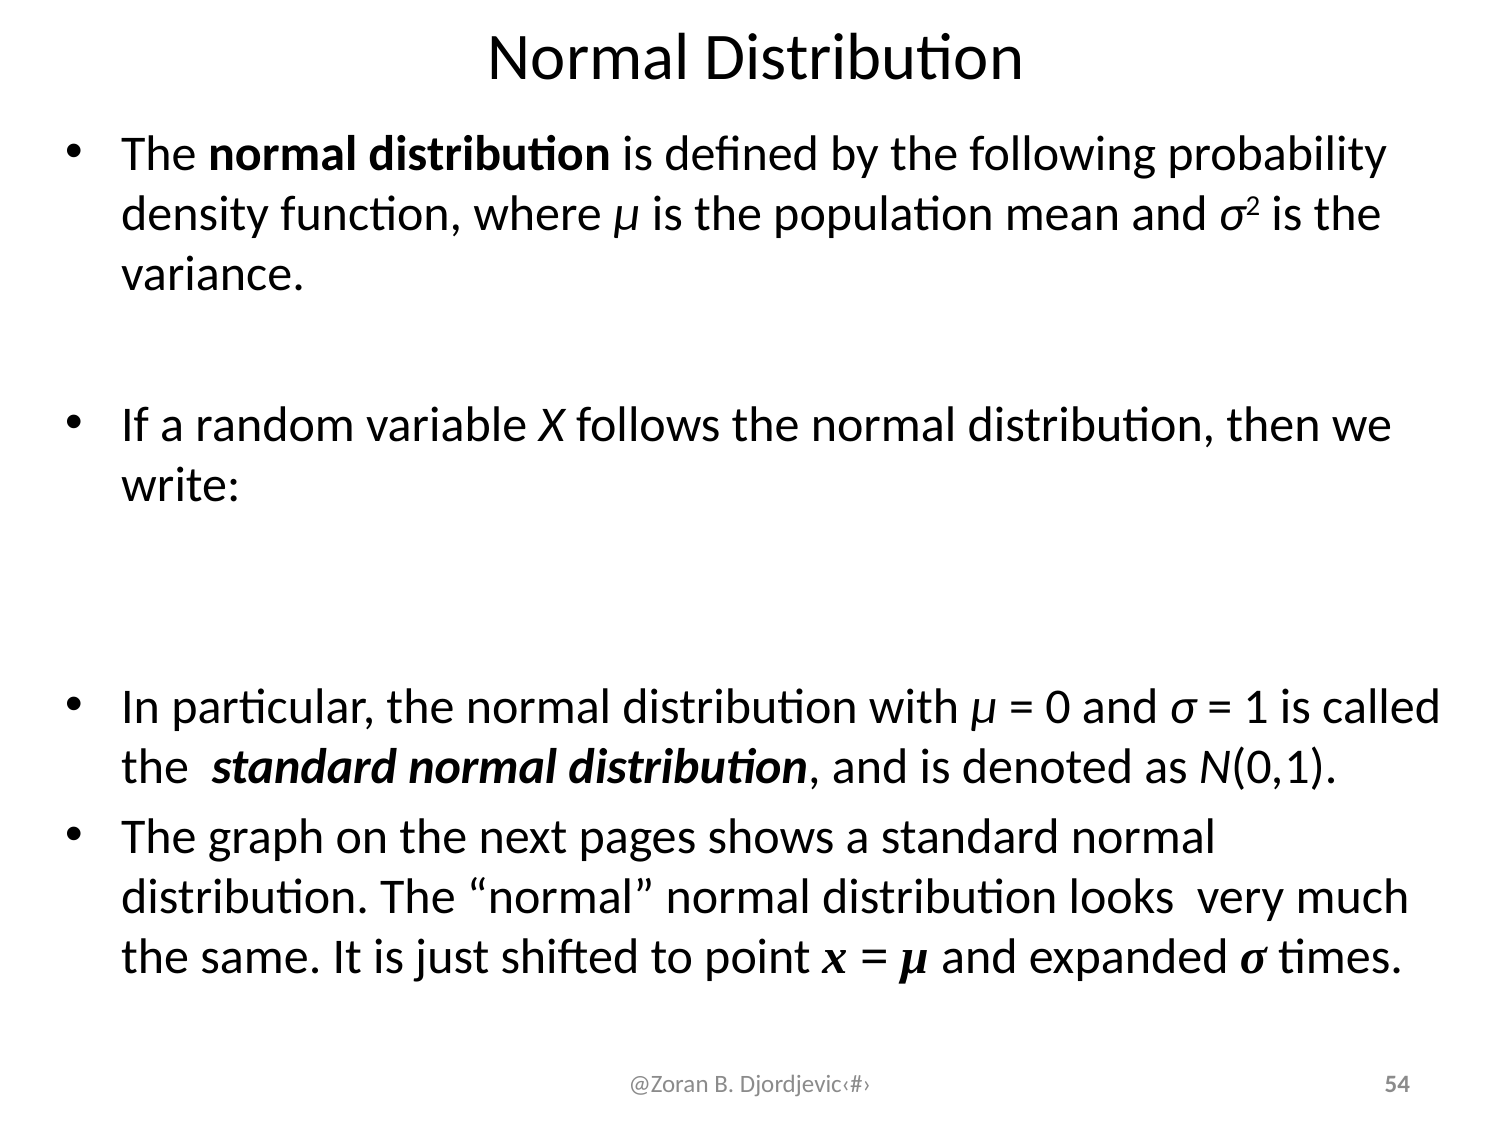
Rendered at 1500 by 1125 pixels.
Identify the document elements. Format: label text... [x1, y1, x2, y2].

footer @Zoran B. Djordjevic‹#› [512, 1062, 988, 1103]
title Normal Distribution [50, 2, 1463, 103]
slide_number 54 [1074, 1062, 1425, 1103]
